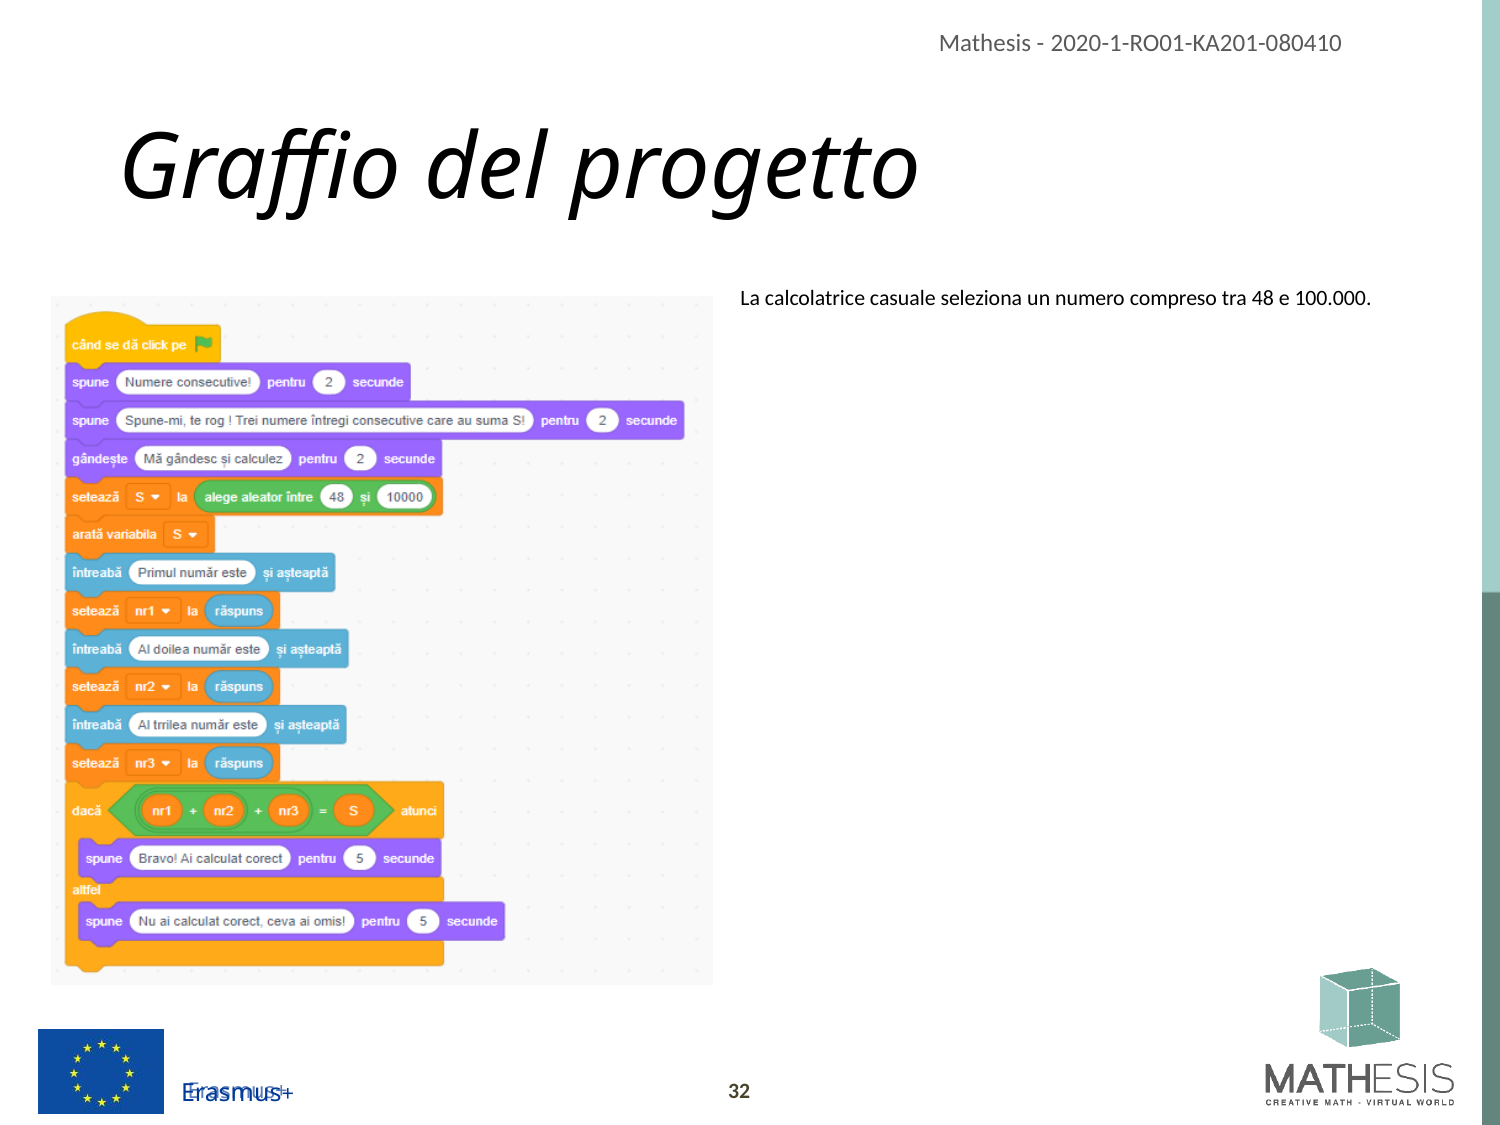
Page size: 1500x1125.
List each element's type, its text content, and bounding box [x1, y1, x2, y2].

text_box La calcolatrice casuale seleziona un numero compreso tra 48 e 100.000. [725, 275, 1388, 317]
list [51, 296, 713, 985]
picture [38, 1029, 164, 1114]
title Graffio del progetto [103, 59, 1397, 278]
